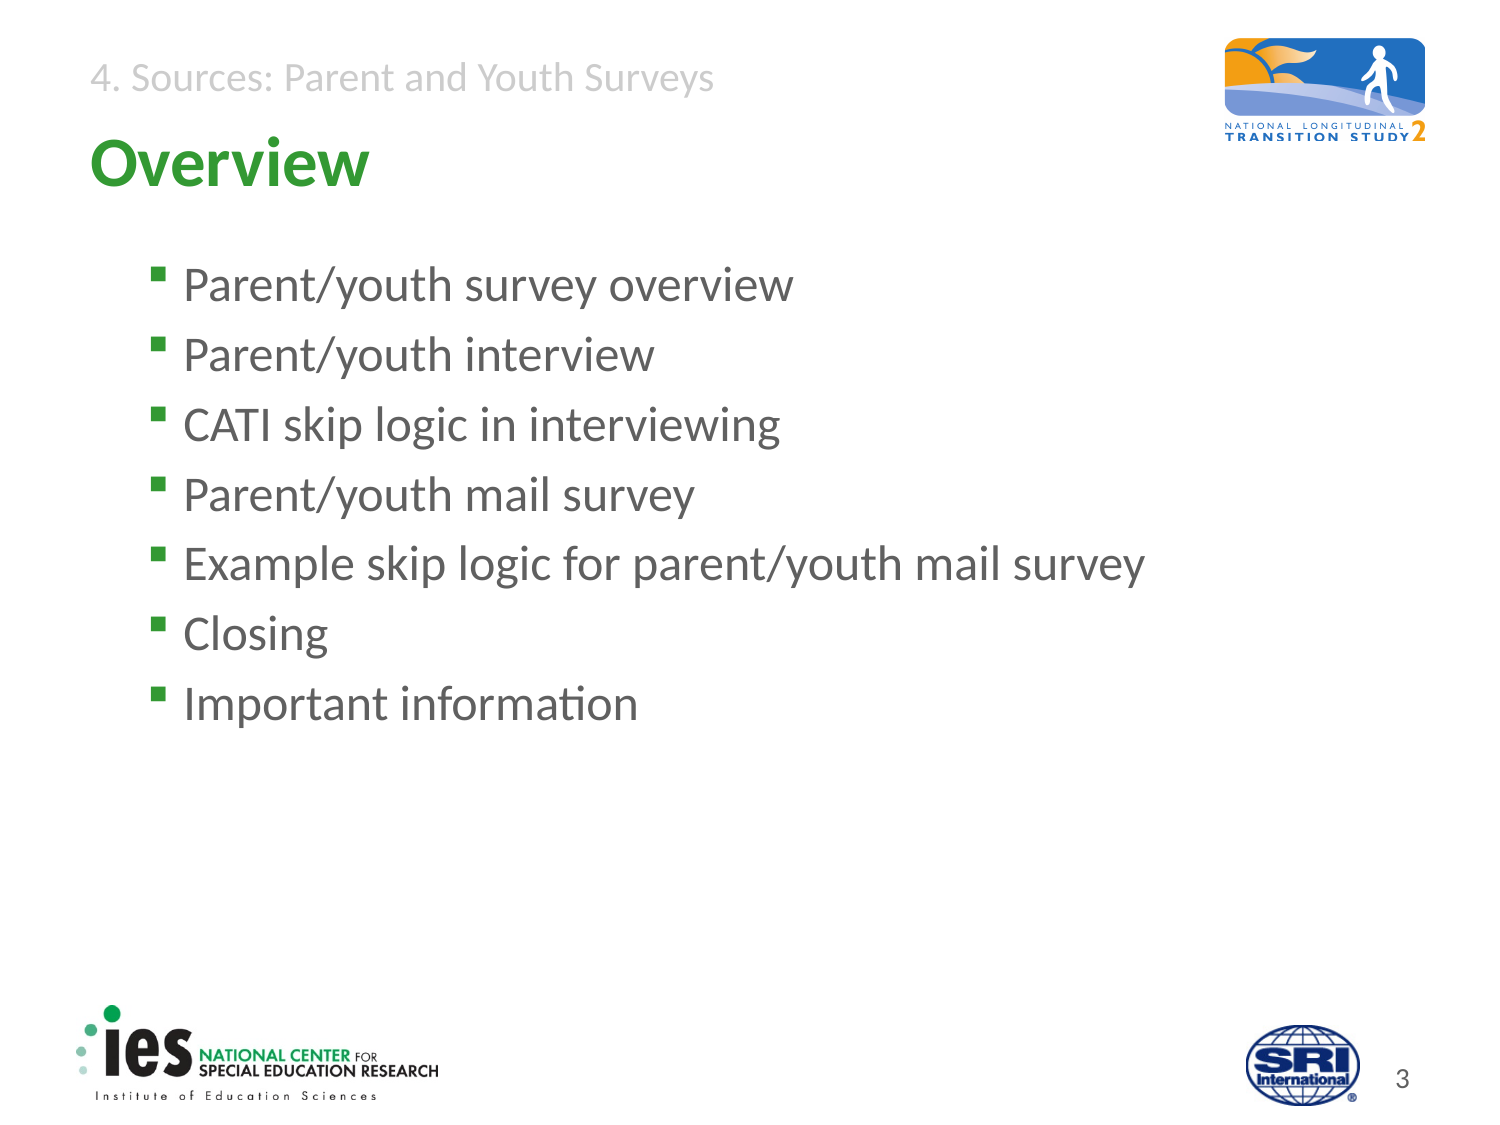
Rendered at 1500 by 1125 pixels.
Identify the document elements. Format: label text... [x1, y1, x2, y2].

slide_number 2 [1321, 1051, 1426, 1125]
picture [1246, 1025, 1360, 1106]
picture [76, 1005, 438, 1100]
title Overview [74, 90, 1426, 226]
list Parent/youth survey overview Parent/youth interview CATI skip logic in interviewing Parent/youth mail survey Example skip logic for parent/youth mail survey Closing Important information [74, 243, 1426, 987]
